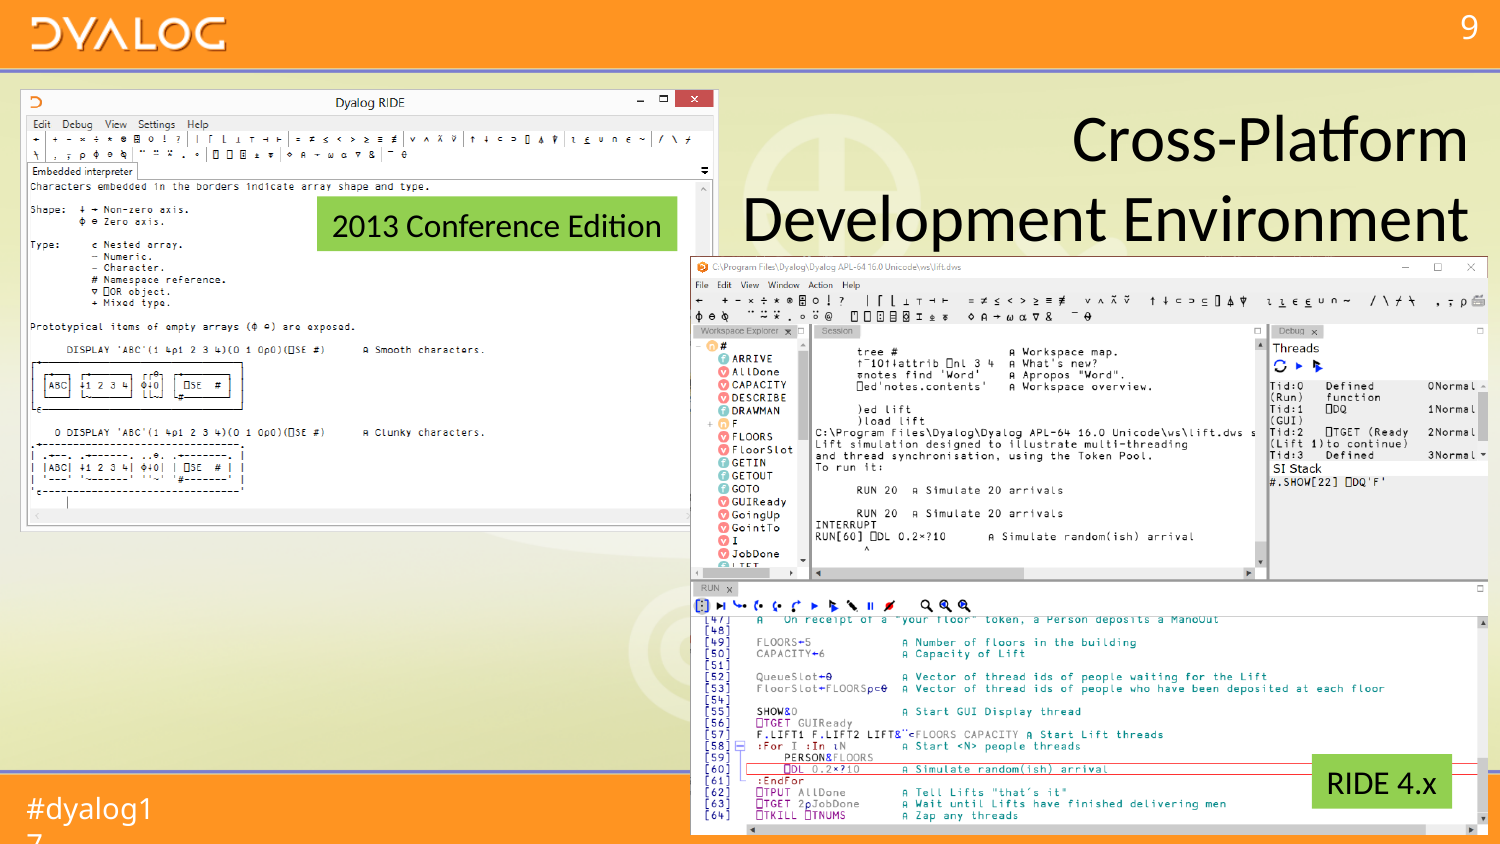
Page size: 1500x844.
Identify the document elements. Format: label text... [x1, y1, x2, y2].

text_box Cross-Platform Development Environment [726, 86, 1485, 255]
picture [0, 0, 1500, 844]
